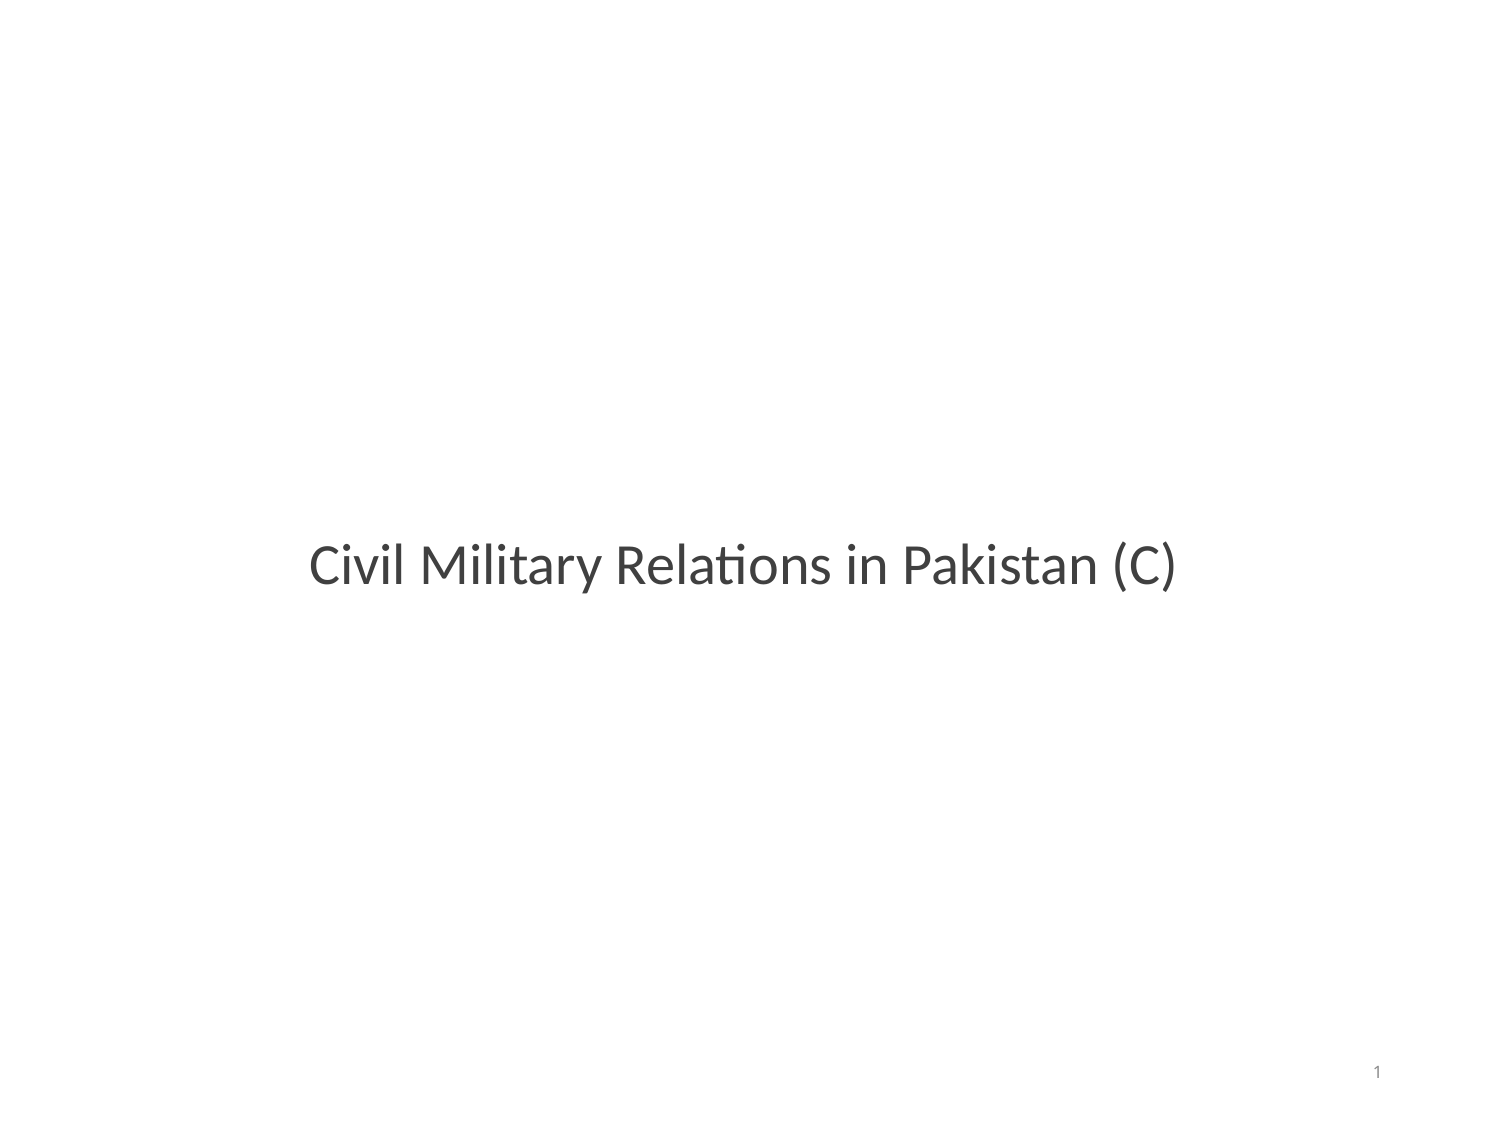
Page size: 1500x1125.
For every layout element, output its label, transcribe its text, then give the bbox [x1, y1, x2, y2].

subtitle Civil Military Relations in Pakistan (C) [137, 526, 1350, 778]
slide_number 1 [1060, 1042, 1398, 1103]
